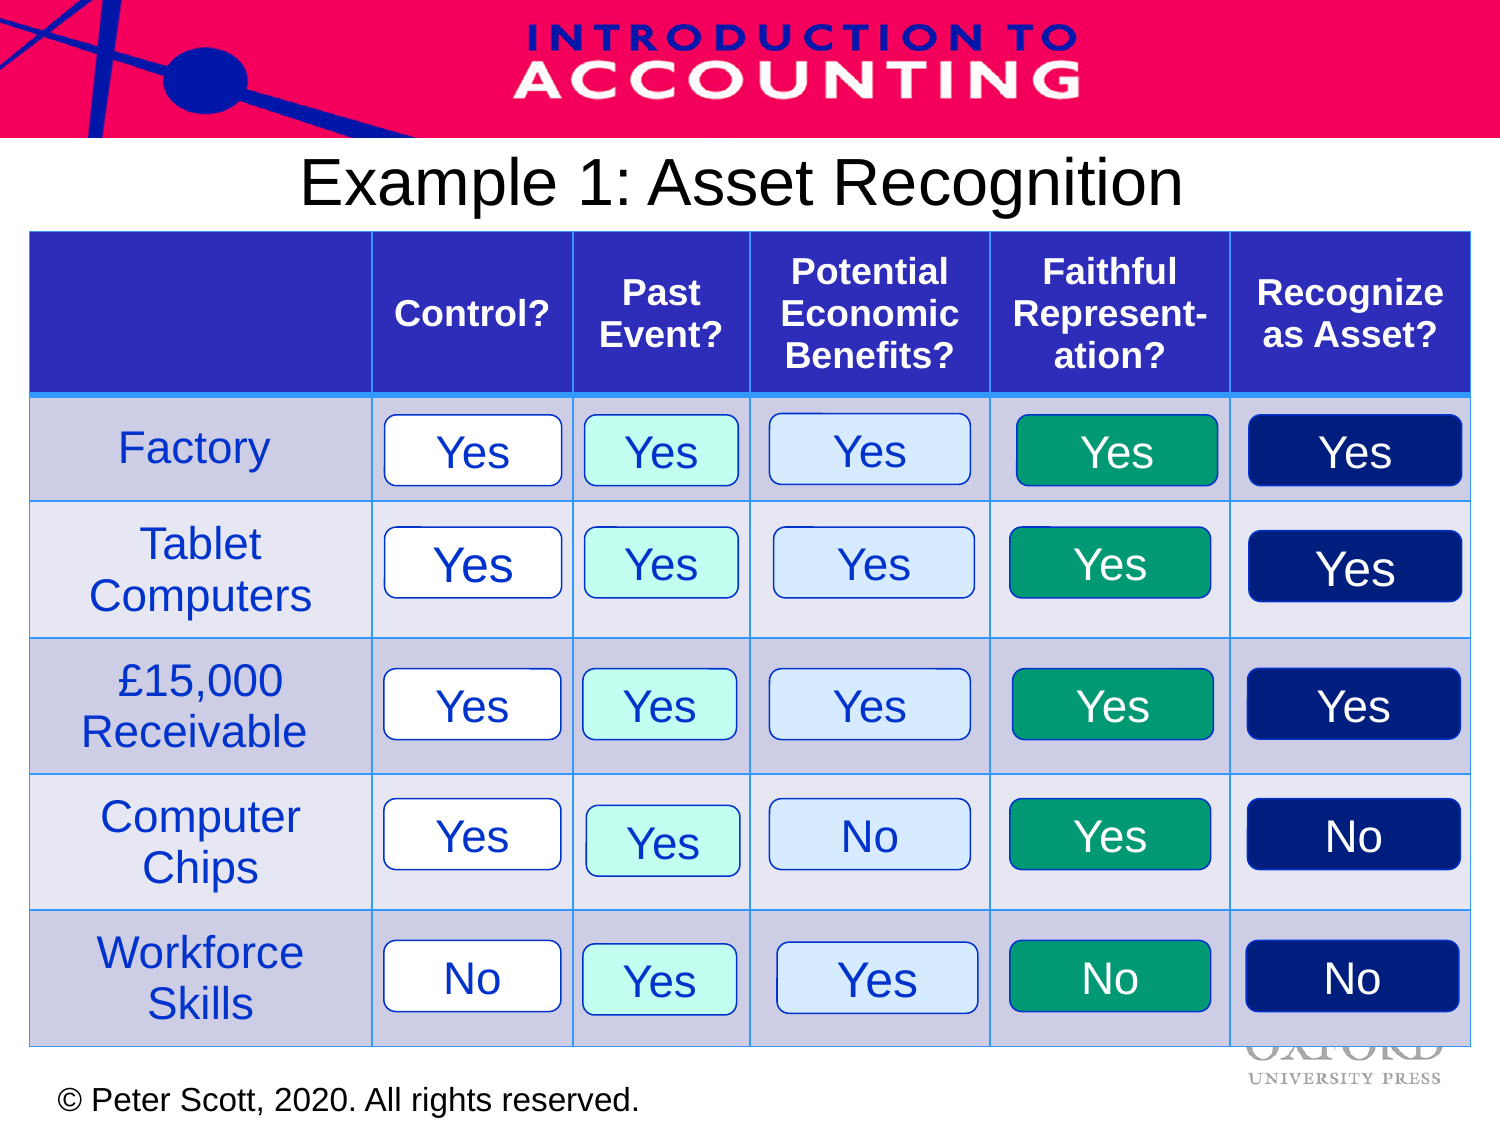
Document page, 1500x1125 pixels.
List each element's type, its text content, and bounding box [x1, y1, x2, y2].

table_cell [574, 639, 749, 773]
table_header Faithful Represent- ation? [991, 232, 1229, 392]
text_box Yes [1012, 668, 1214, 740]
table_cell [373, 911, 572, 1046]
table_cell [751, 639, 989, 773]
table_cell [373, 398, 572, 500]
text_box Yes [582, 668, 737, 740]
table_cell £15,000 Receivable [30, 639, 371, 773]
text_box Yes [586, 805, 740, 877]
table_cell [1231, 775, 1470, 909]
text_box No [1247, 798, 1461, 870]
table_cell Factory [30, 398, 371, 500]
table_header Recognize as Asset? [1231, 232, 1470, 392]
text_box Yes [584, 414, 739, 486]
table_cell [574, 775, 749, 909]
text_box Yes [584, 527, 739, 598]
table_cell [1231, 502, 1470, 637]
table_cell [574, 911, 749, 1046]
table_cell [1231, 639, 1470, 773]
text_box Yes [383, 798, 561, 870]
text_box Yes [776, 942, 978, 1014]
table_cell [751, 775, 989, 909]
text_box Yes [383, 668, 561, 740]
text_box No [1009, 940, 1211, 1012]
table_cell [991, 911, 1229, 1046]
picture [0, 0, 1500, 138]
table_cell [574, 502, 749, 637]
table_cell [991, 398, 1229, 500]
table_cell [991, 775, 1229, 909]
table_header Past Event? [574, 232, 749, 392]
table_header [30, 232, 371, 392]
table_cell [751, 911, 989, 1046]
table_header Potential Economic Benefits? [751, 232, 989, 392]
text_box Yes [384, 414, 562, 486]
table_cell [751, 398, 989, 500]
text_box No [769, 798, 971, 870]
text_box Yes [769, 413, 971, 485]
table_cell Computer Chips [30, 775, 371, 909]
table_cell [574, 398, 749, 500]
picture [1244, 1047, 1445, 1096]
table_cell Tablet Computers [30, 502, 371, 637]
table_cell [991, 502, 1229, 637]
table_cell [991, 639, 1229, 773]
table_cell [1231, 911, 1470, 1046]
table_cell [373, 775, 572, 909]
text_box No [1246, 940, 1459, 1012]
text_box Yes [1009, 527, 1211, 598]
table_cell [373, 639, 572, 773]
title Example 1: Asset Recognition [21, 125, 1463, 232]
text_box Yes [769, 668, 971, 740]
text_box Yes [773, 527, 975, 598]
text_box Yes [1009, 798, 1211, 870]
table_cell [1231, 398, 1470, 500]
text_box Yes [1248, 414, 1462, 486]
table_cell Workforce Skills [30, 911, 371, 1046]
table_header Control? [373, 232, 572, 392]
text_box No [383, 940, 561, 1012]
table_cell [373, 502, 572, 637]
text_box Yes [582, 943, 737, 1015]
text_box Yes [384, 527, 562, 598]
text_box Yes [1247, 668, 1461, 740]
table_cell [751, 502, 989, 637]
text_box Yes [1016, 414, 1218, 486]
text_box Yes [1248, 530, 1462, 602]
